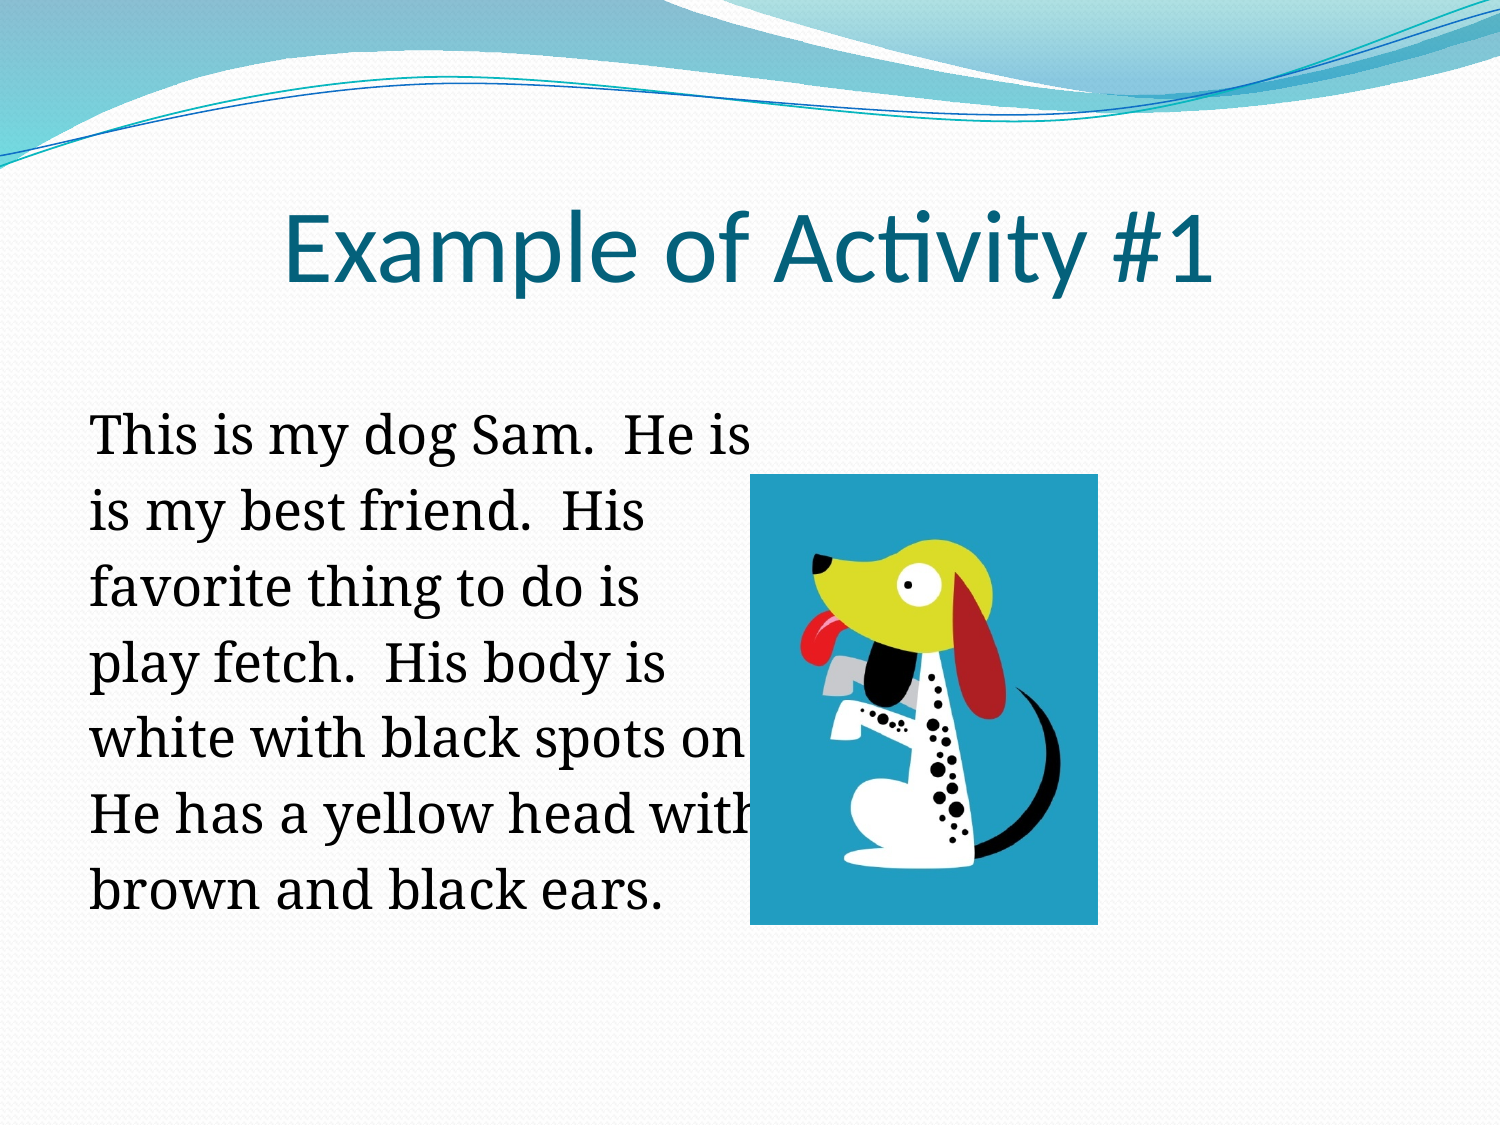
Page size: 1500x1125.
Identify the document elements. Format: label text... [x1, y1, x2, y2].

list This is my dog Sam. He is is my best friend. His favorite thing to do is play fetch. His body is white with black spots on it. He has a yellow head with brown and black ears. [75, 317, 1425, 1038]
title Example of Activity #1 [75, 115, 1425, 303]
picture [749, 474, 1098, 926]
